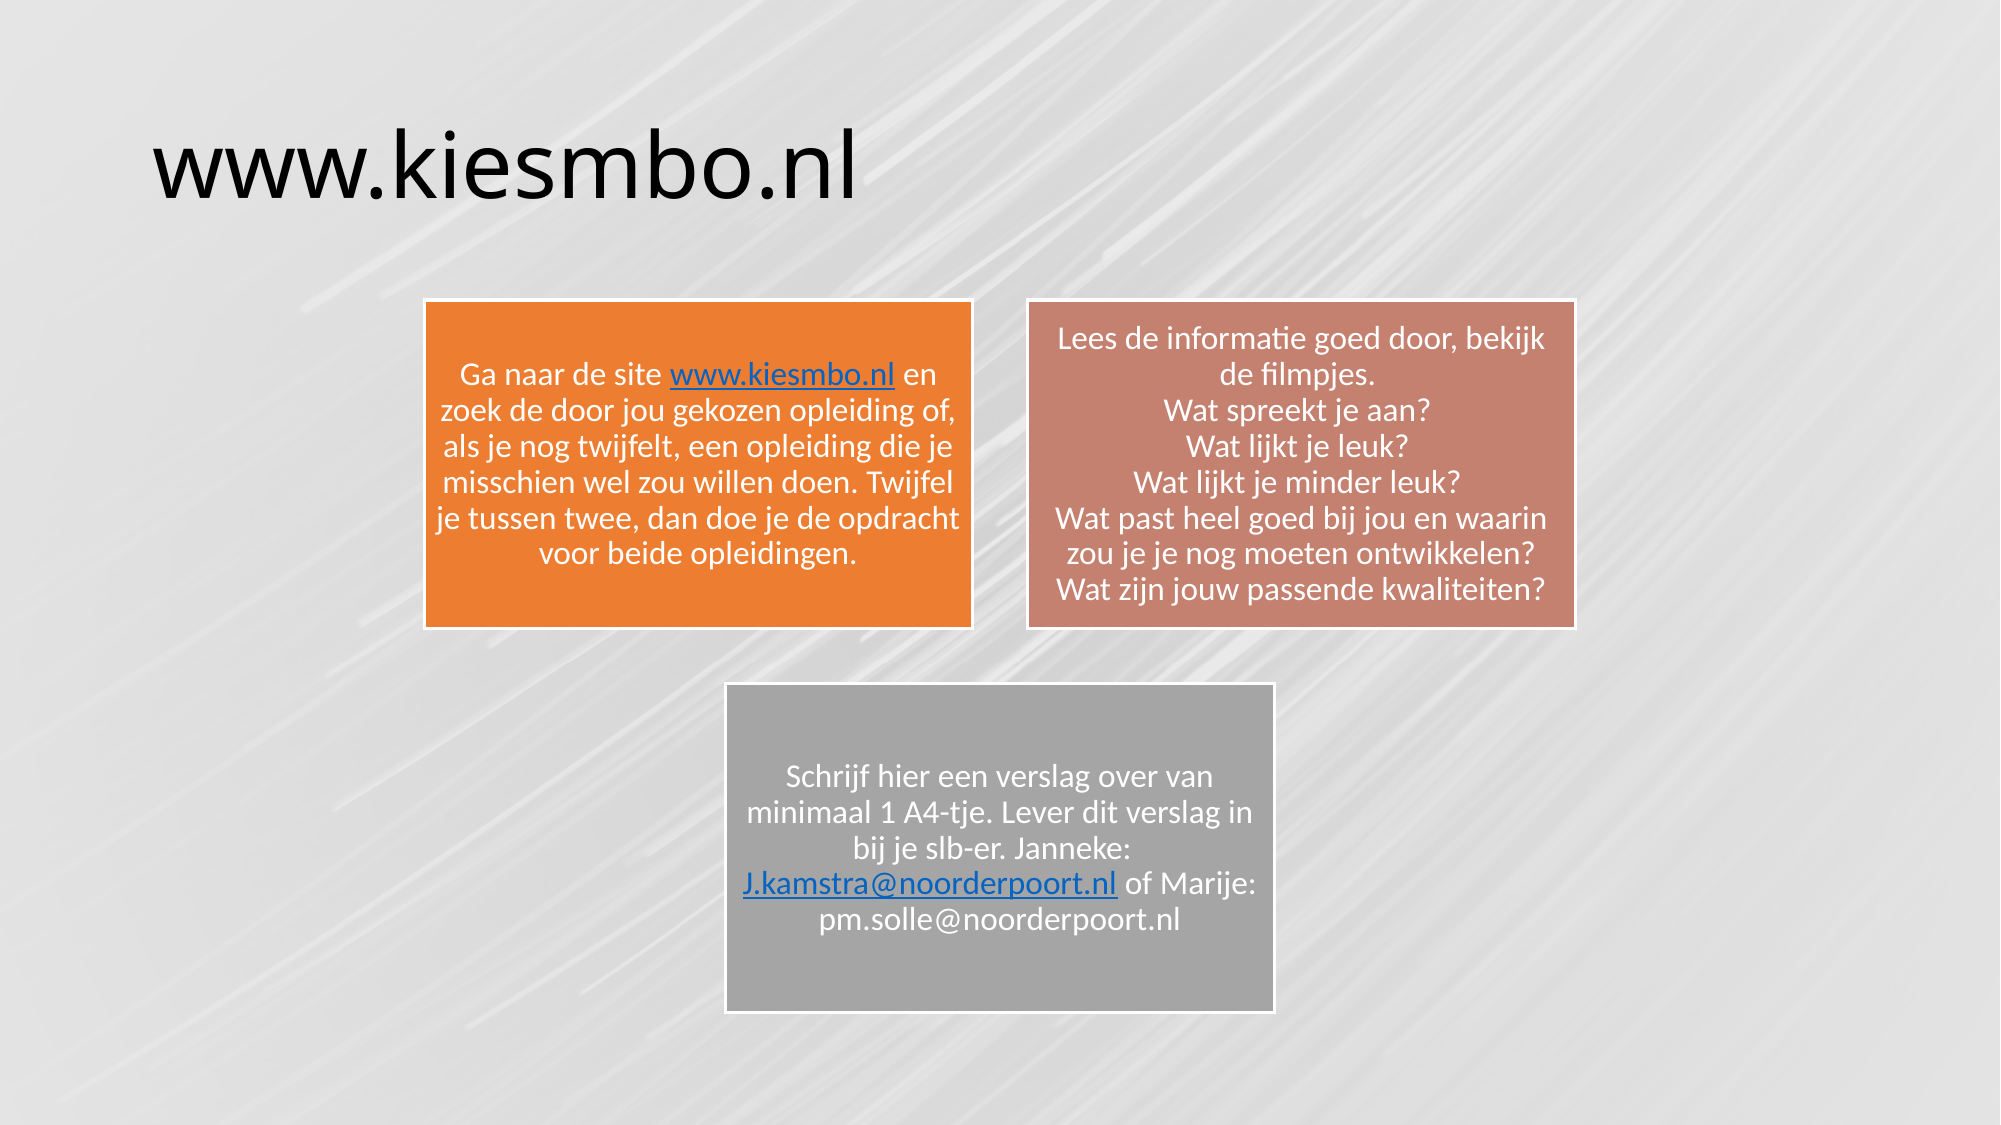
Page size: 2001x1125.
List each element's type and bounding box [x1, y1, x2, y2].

picture [0, 0, 2000, 1125]
list [137, 299, 1863, 1014]
